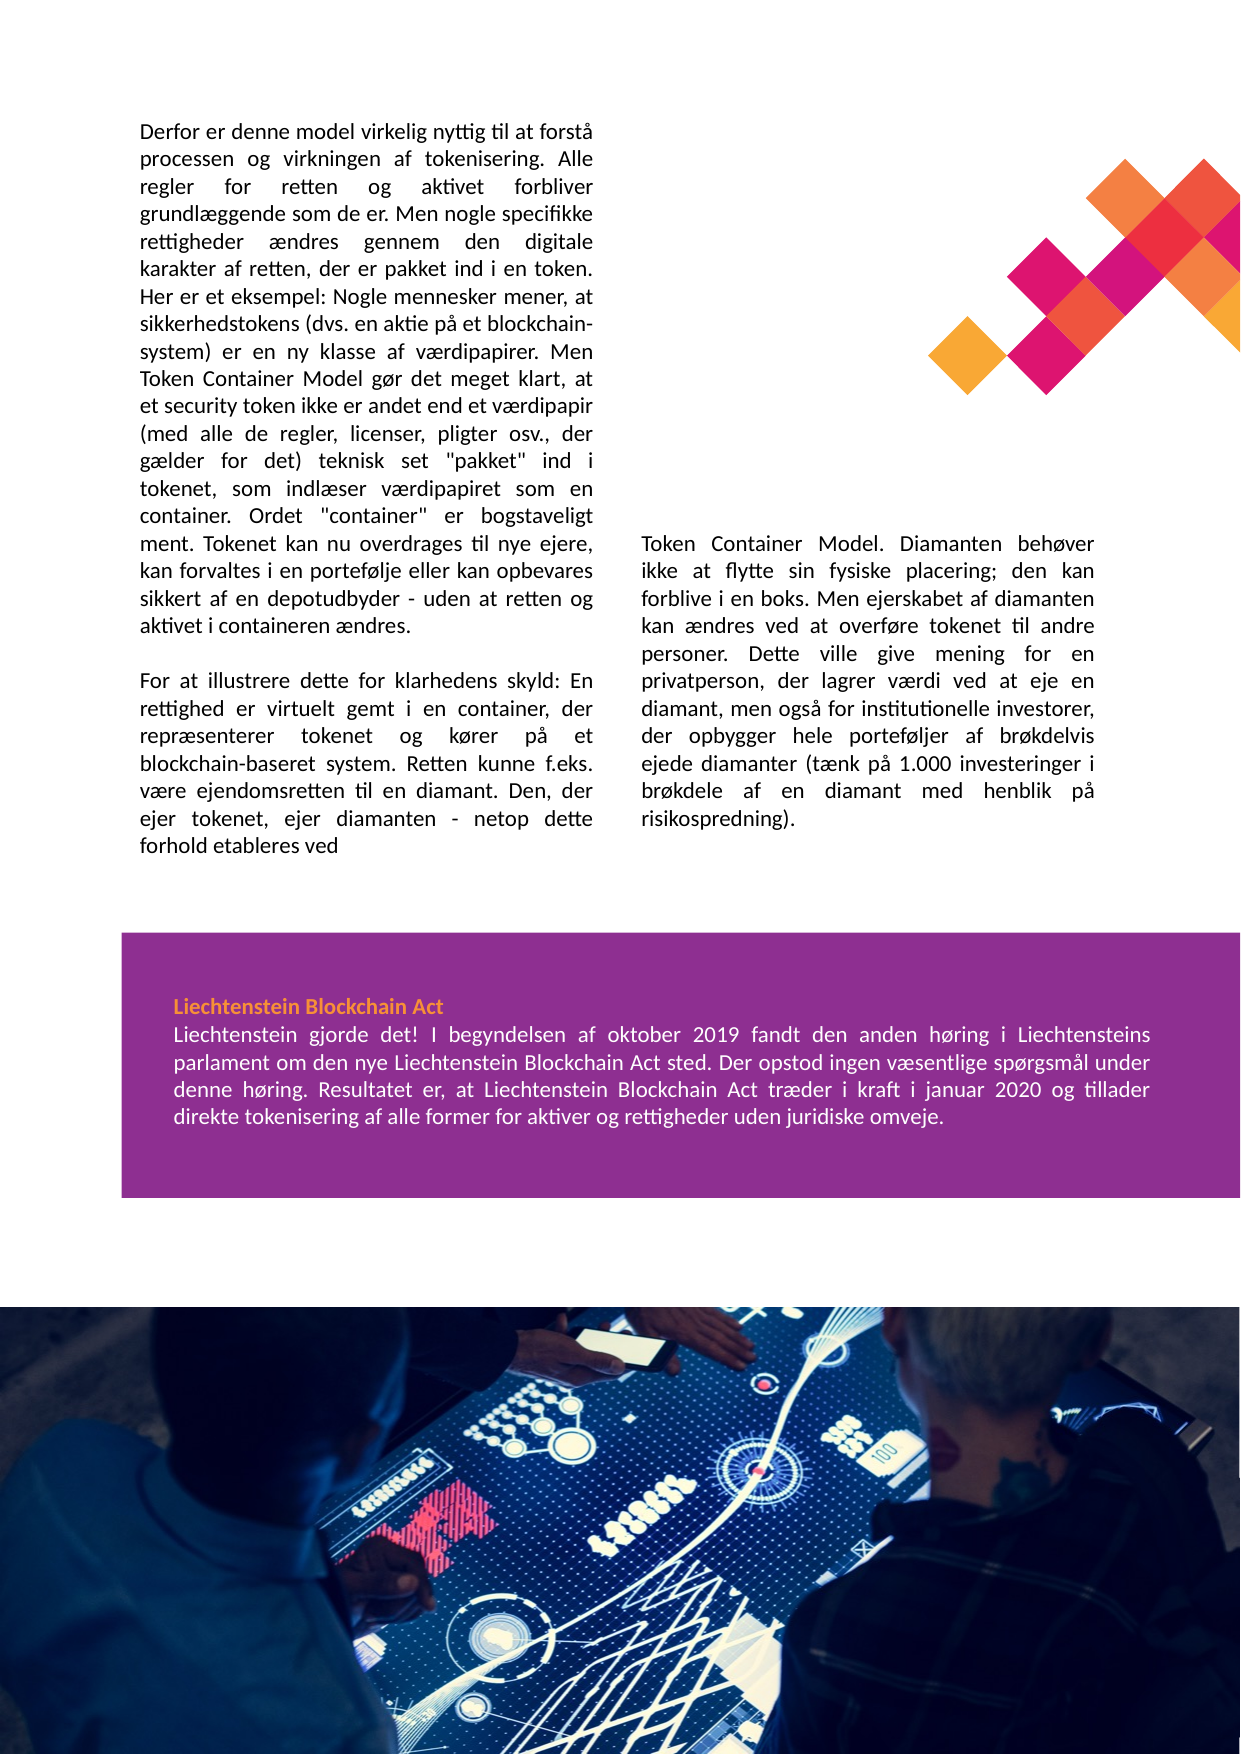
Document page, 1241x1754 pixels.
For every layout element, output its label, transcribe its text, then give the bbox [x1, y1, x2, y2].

text_box Liechtenstein Blockchain Act Liechtenstein gjorde det! I begyndelsen af oktober 2019 fandt den anden høring i Liechtensteins parlament om den nye Liechtenstein Blockchain Act sted. Der opstod ingen væsentlige spørgsmål under denne høring. Resultatet er, at Liechtenstein Blockchain Act træder i kraft i januar 2020 og tillader direkte tokenisering af alle former for aktiver og rettigheder uden juridiske omveje. [158, 984, 1167, 1171]
text_box [121, 932, 1241, 1198]
picture [0, 1307, 1241, 1754]
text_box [939, 158, 1241, 396]
text_box Derfor er denne model virkelig nyttig til at forstå processen og virkningen af tokenisering. Alle regler for retten og aktivet forbliver grundlæggende som de er. Men nogle specifikke rettigheder ændres gennem den digitale karakter af retten, der er pakket ind i en token. Her er et eksempel: Nogle mennesker mener, at sikkerhedstokens (dvs. en aktie på et blockchain-system) er en ny klasse af værdipapirer. Men Token Container Model gør det meget klart, at et security token ikke er andet end et værdipapir (med alle de regler, licenser, pligter osv., der gælder for det) teknisk set "pakket" ind i tokenet, som indlæser værdipapiret som en container. Ordet "container" er bogstaveligt ment. Tokenet kan nu overdrages til nye ejere, kan forvaltes i en portefølje eller kan opbevares sikkert af en depotudbyder - uden at retten og aktivet i containeren ændres. For at illustrere dette for klarhedens skyld: En rettighed er virtuelt gemt i en container, der repræsenterer tokenet og kører på et blockchain-baseret system. Retten kunne f.eks. være ejendomsretten til en diamant. Den, der ejer tokenet, ejer diamanten - netop dette forhold etableres ved Token Container Model. Diamanten behøver ikke at flytte sin fysiske placering; den kan forblive i en boks. Men ejerskabet af diamanten kan ændres ved at overføre tokenet til andre personer. Dette ville give mening for en privatperson, der lagrer værdi ved at eje en diamant, men også for institutionelle investorer, der opbygger hele porteføljer af brøkdelvis ejede diamanter (tænk på 1.000 investeringer i brøkdele af en diamant med henblik på risikospredning). [124, 109, 1111, 848]
